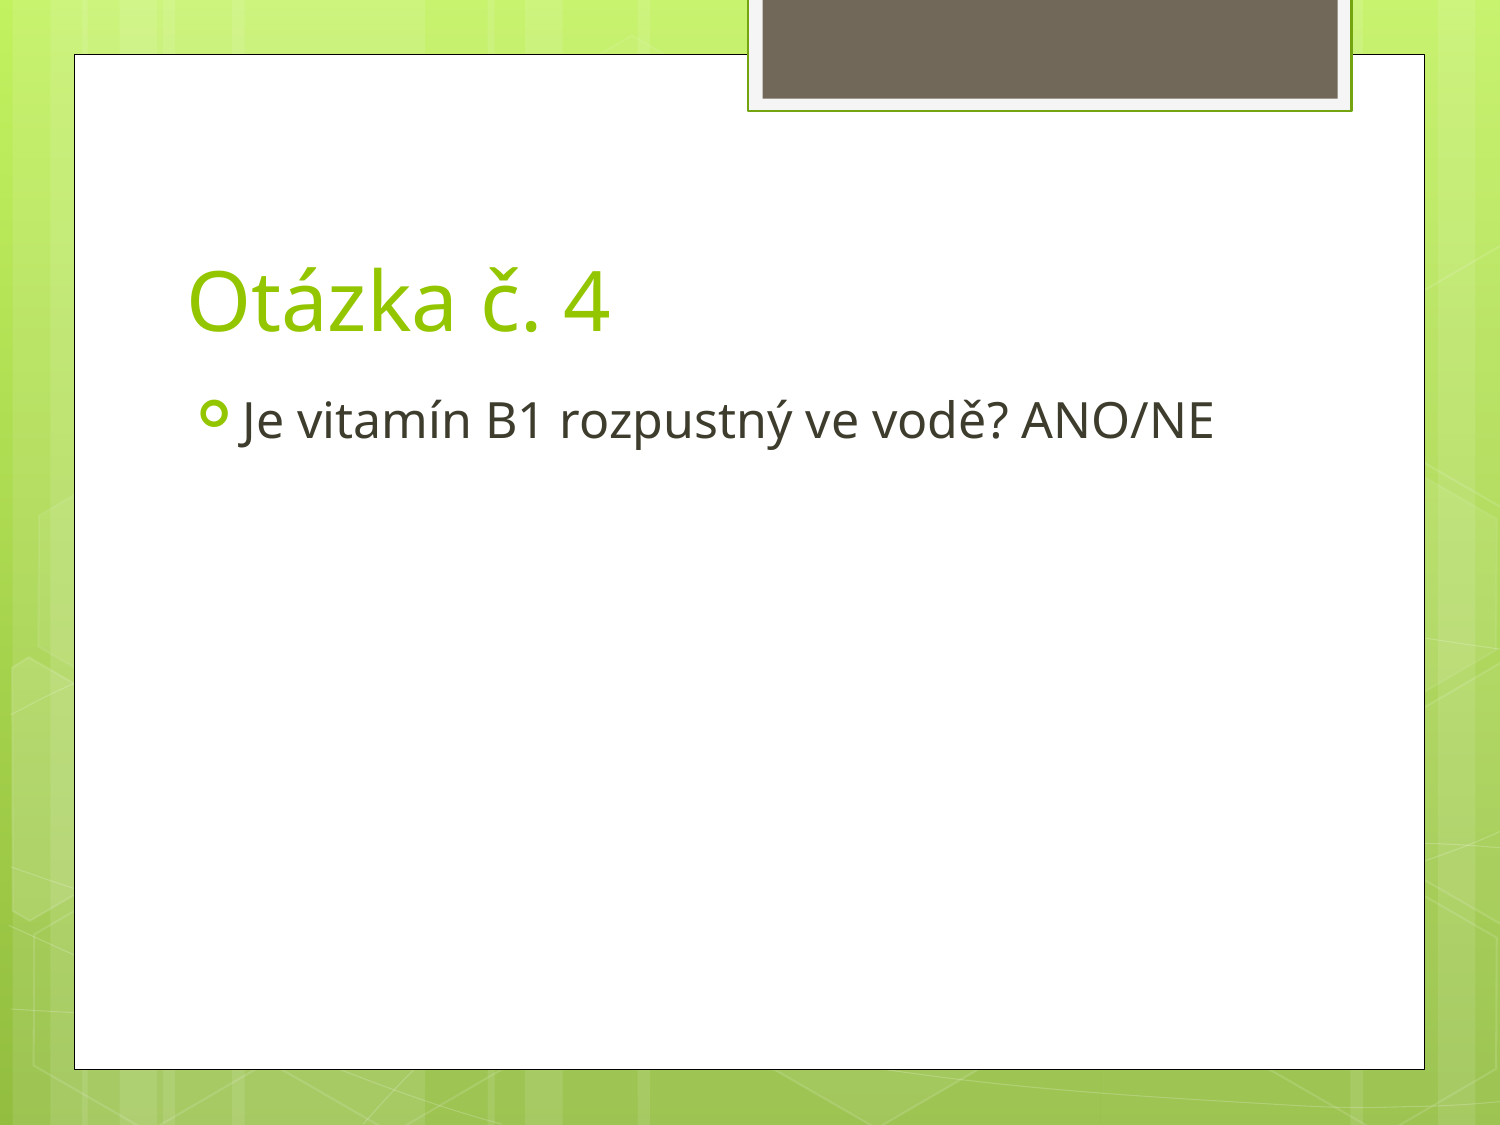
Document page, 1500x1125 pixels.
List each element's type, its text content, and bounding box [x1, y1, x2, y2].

title Otázka č. 4 [171, 168, 1324, 357]
list Je vitamín B1 rozpustný ve vodě? ANO/NE [171, 381, 1283, 957]
